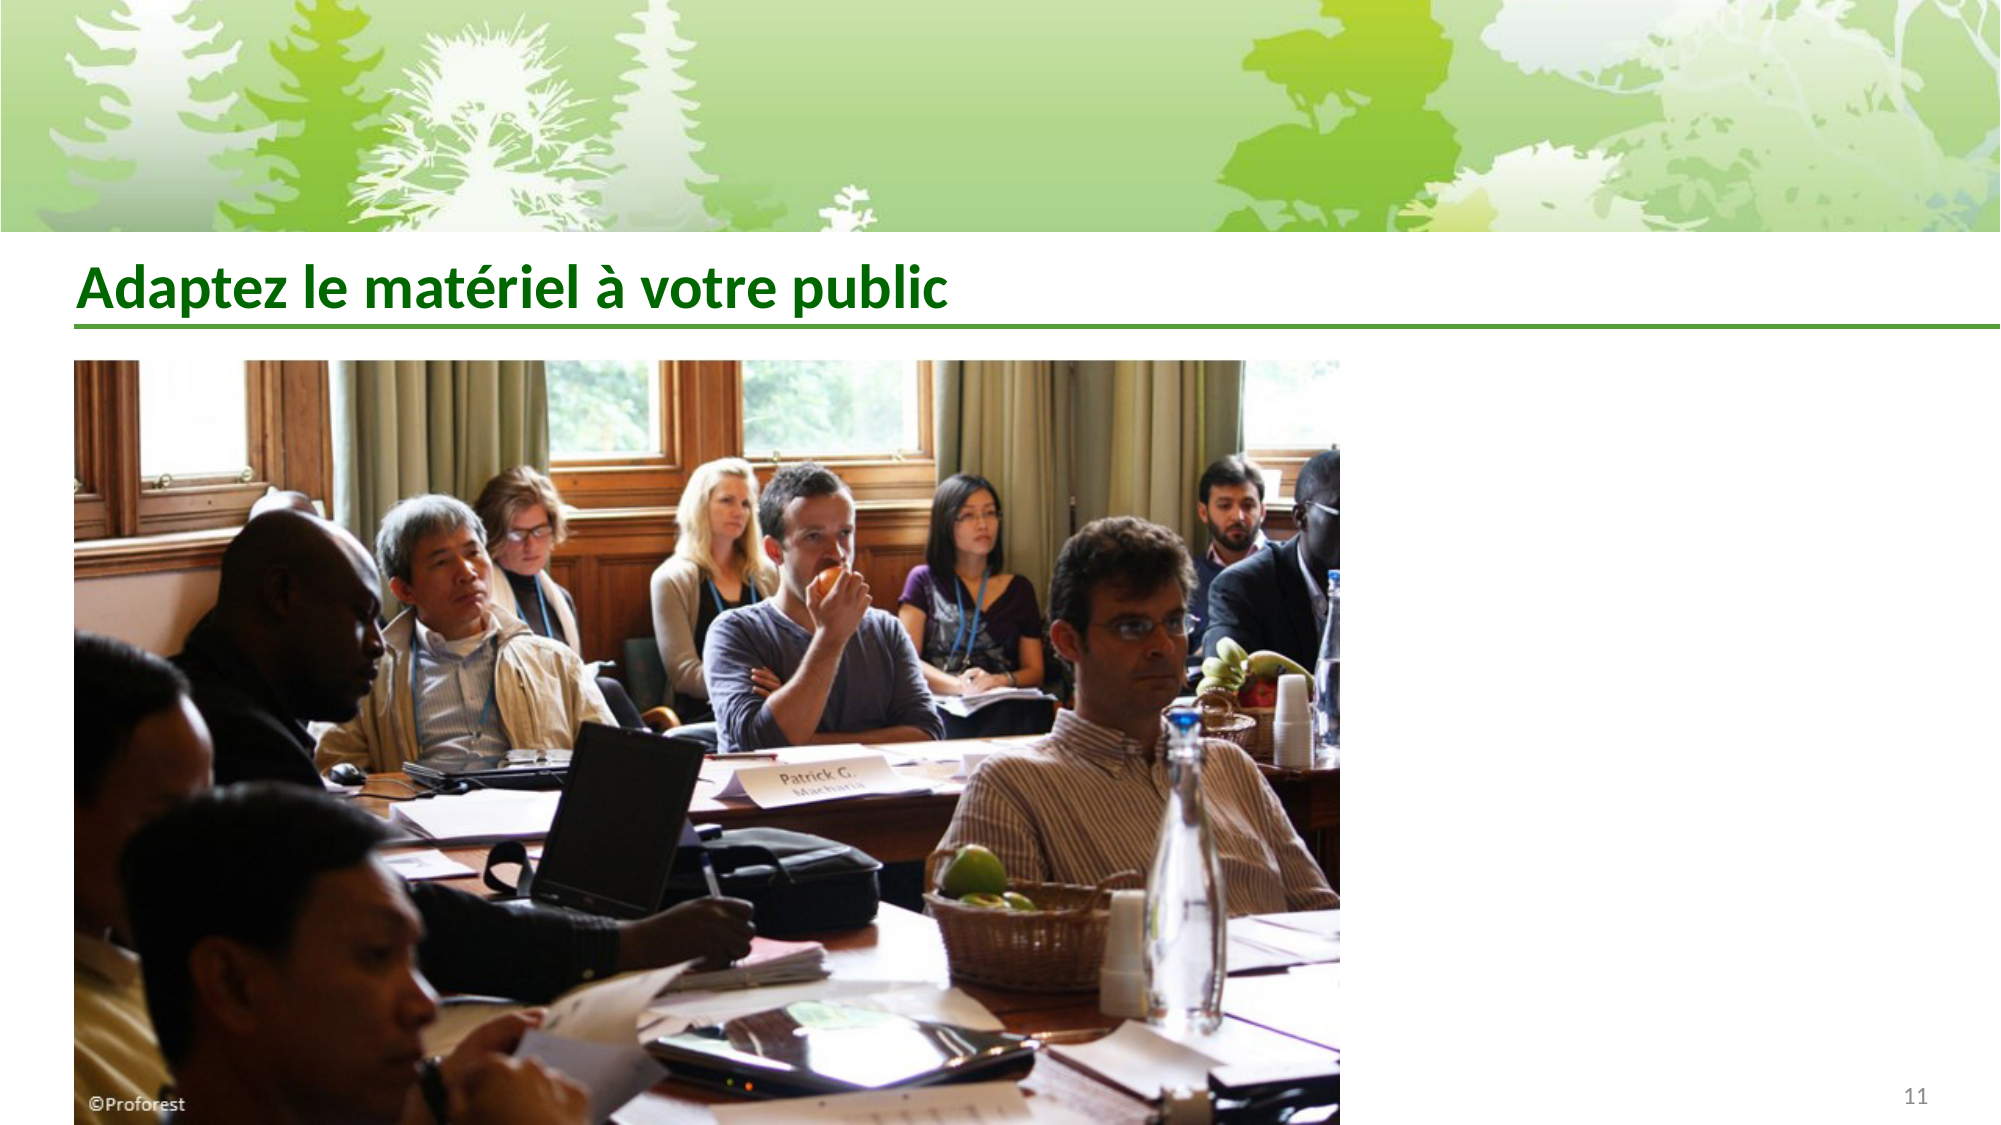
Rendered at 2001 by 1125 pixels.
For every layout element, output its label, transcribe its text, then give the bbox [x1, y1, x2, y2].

picture [74, 359, 1340, 1125]
text_box Adaptez le matériel à votre public [61, 238, 1412, 427]
slide_number 11 [1493, 1065, 1944, 1125]
picture [0, 0, 2000, 232]
